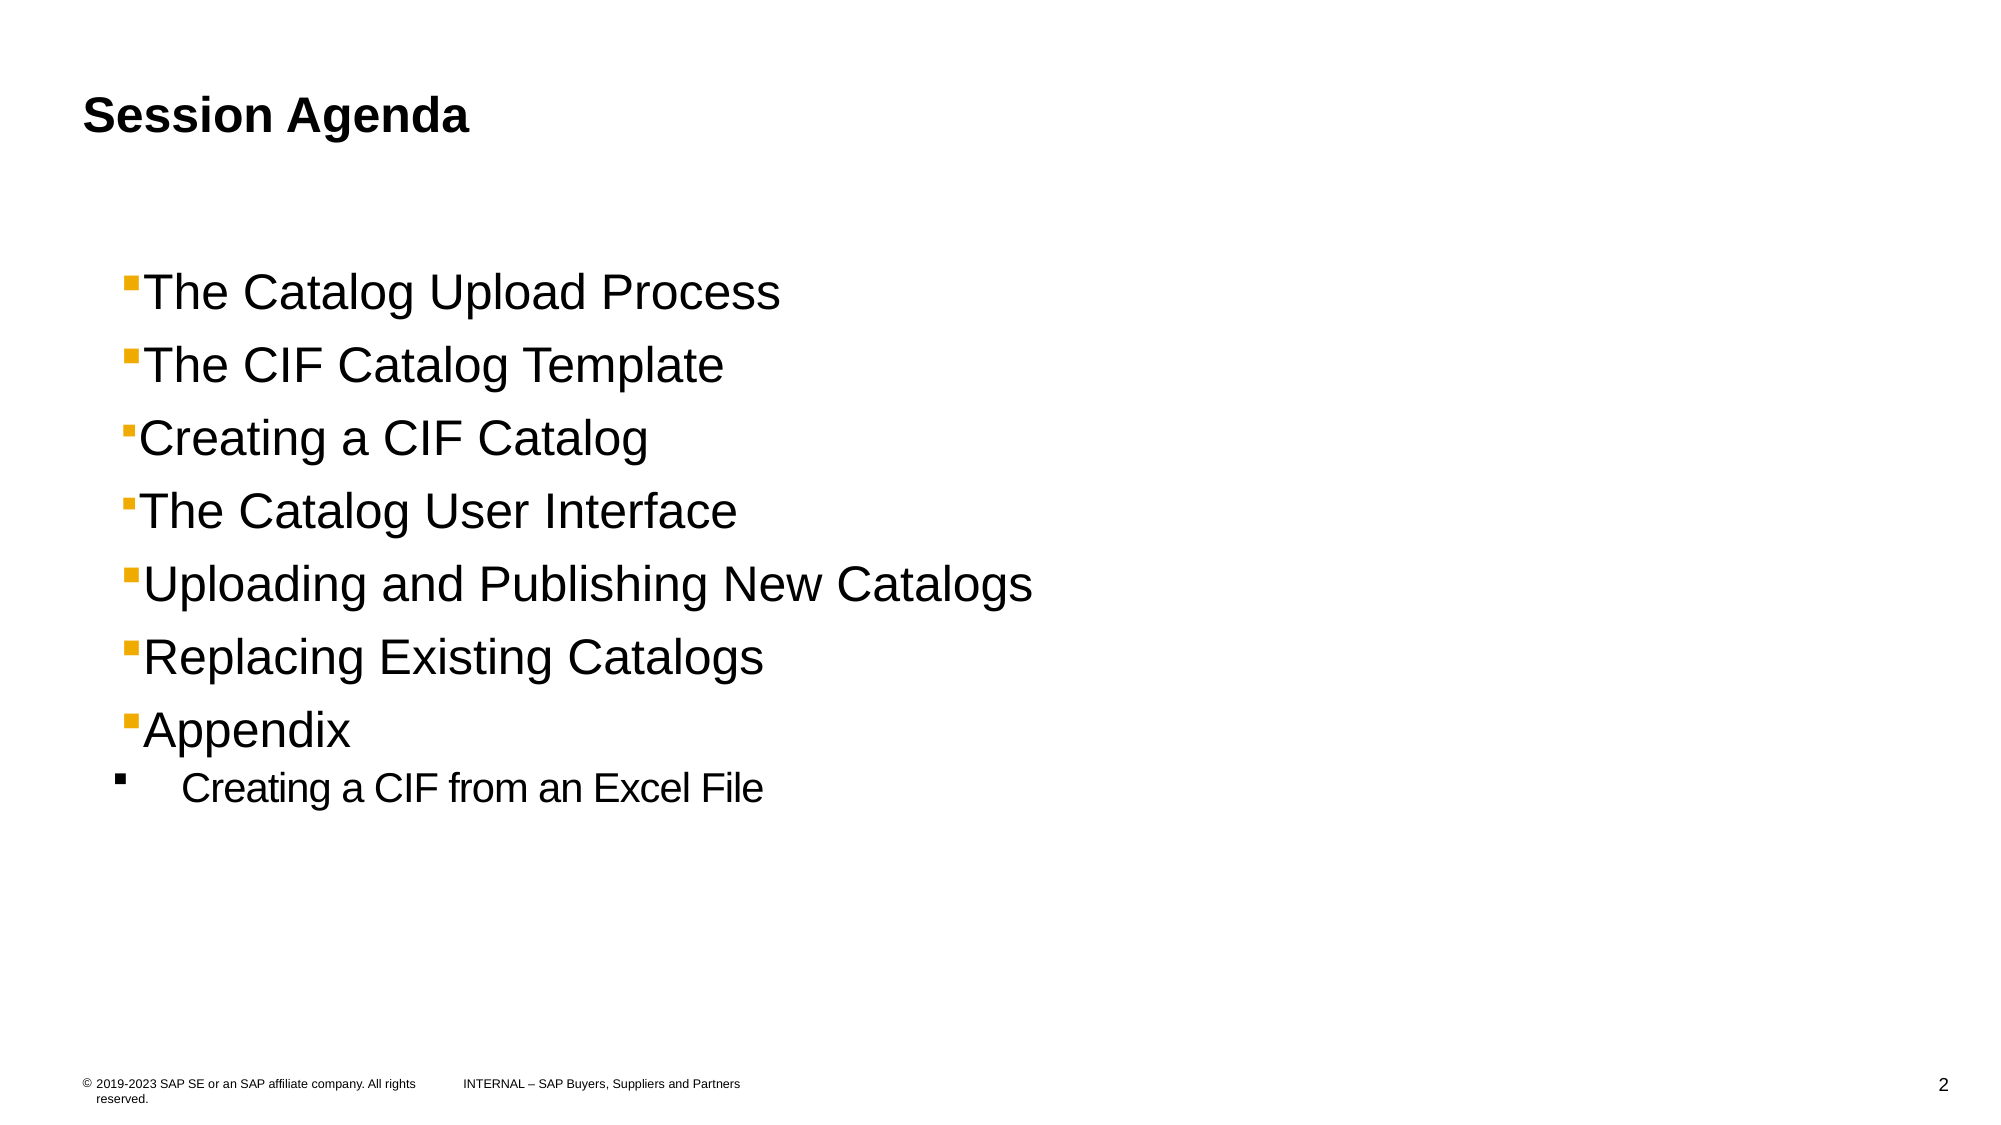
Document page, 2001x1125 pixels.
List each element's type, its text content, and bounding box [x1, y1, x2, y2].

list The Catalog Upload Process The CIF Catalog Template Creating a CIF Catalog The Catalog User Interface Uploading and Publishing New Catalogs Replacing Existing Catalogs Appendix Creating a CIF from an Excel File [82, 265, 1918, 1040]
title Session Agenda [82, 82, 1918, 144]
